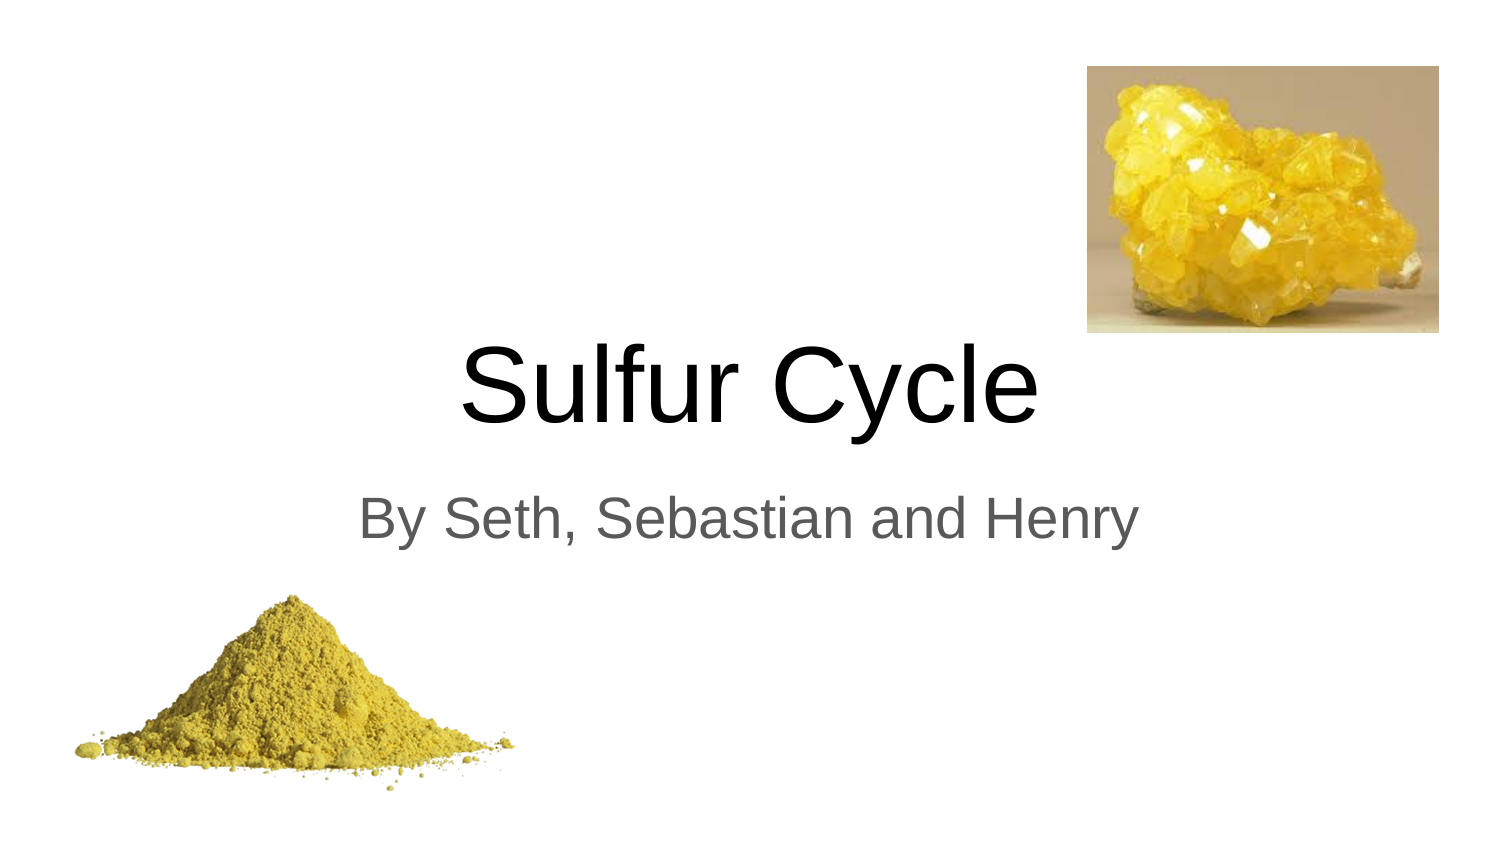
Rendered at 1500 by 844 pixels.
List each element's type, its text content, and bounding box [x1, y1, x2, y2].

title Sulfur Cycle [51, 122, 1449, 459]
picture [1087, 66, 1439, 333]
picture [65, 594, 523, 792]
subtitle By Seth, Sebastian and Henry [51, 464, 1449, 595]
